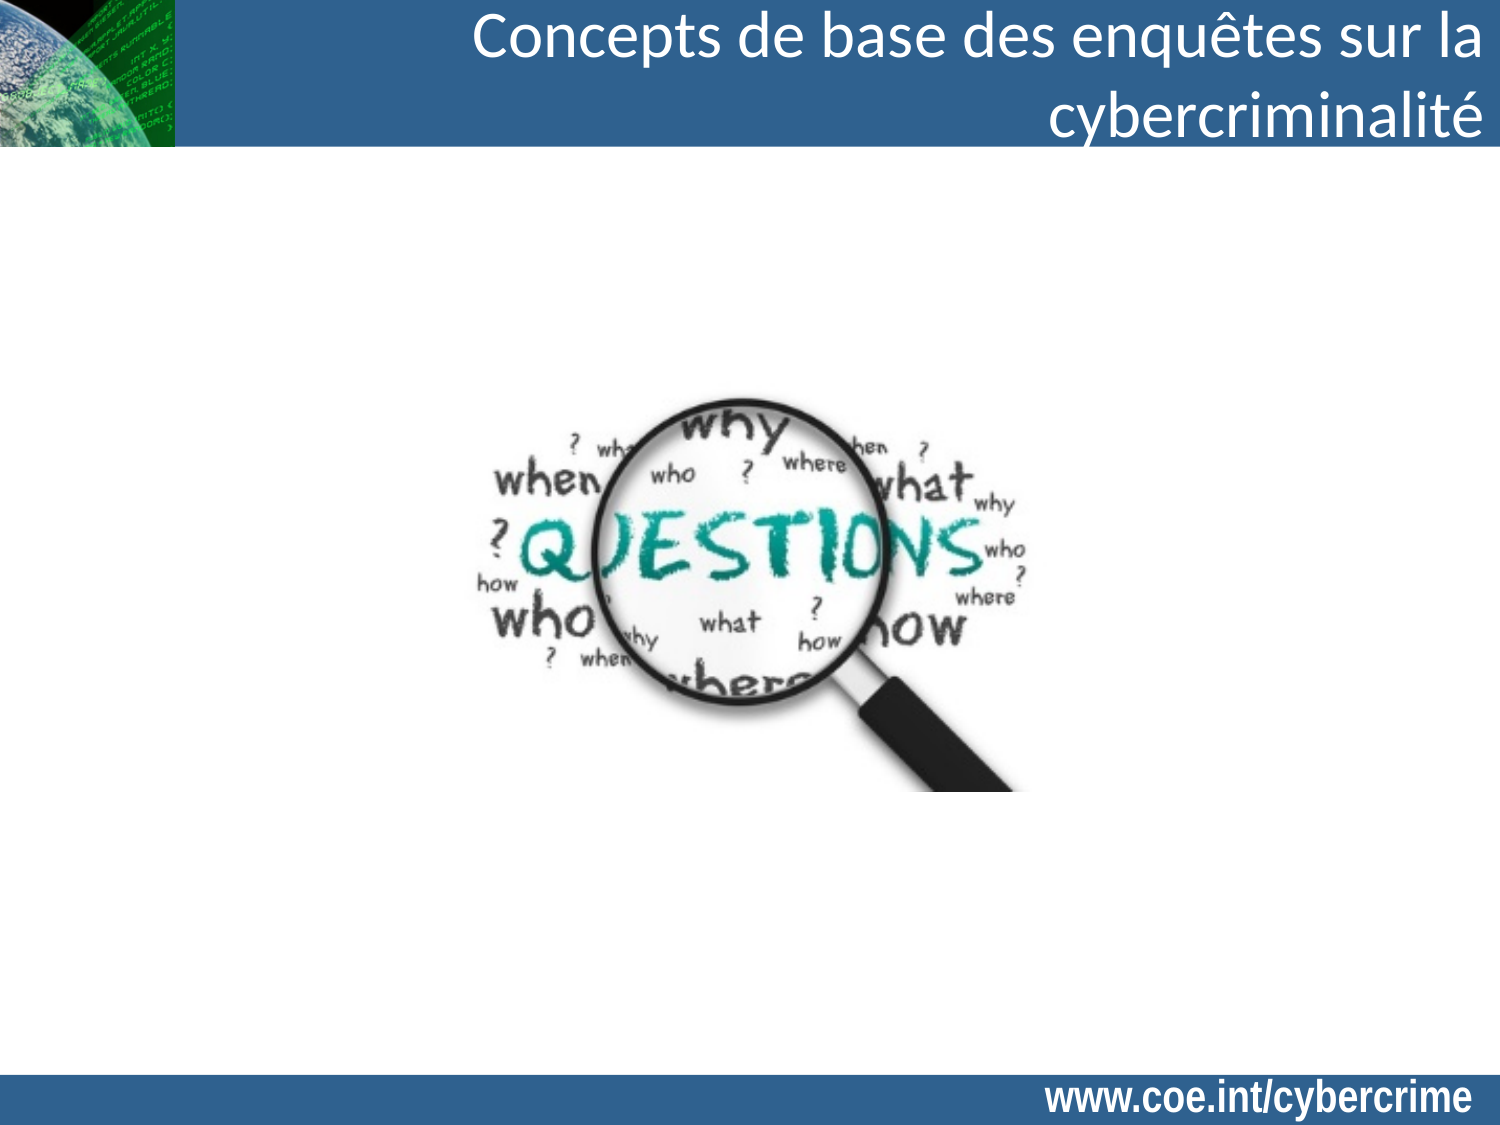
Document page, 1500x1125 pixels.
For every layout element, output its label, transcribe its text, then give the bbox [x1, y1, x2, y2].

text_box Concepts de base des enquêtes sur la cybercriminalité [179, 0, 1500, 149]
picture [0, 0, 175, 147]
picture [443, 332, 1057, 793]
text_box www.coe.int/cybercrime [1030, 1059, 1500, 1125]
text_box [0, 1073, 1030, 1125]
